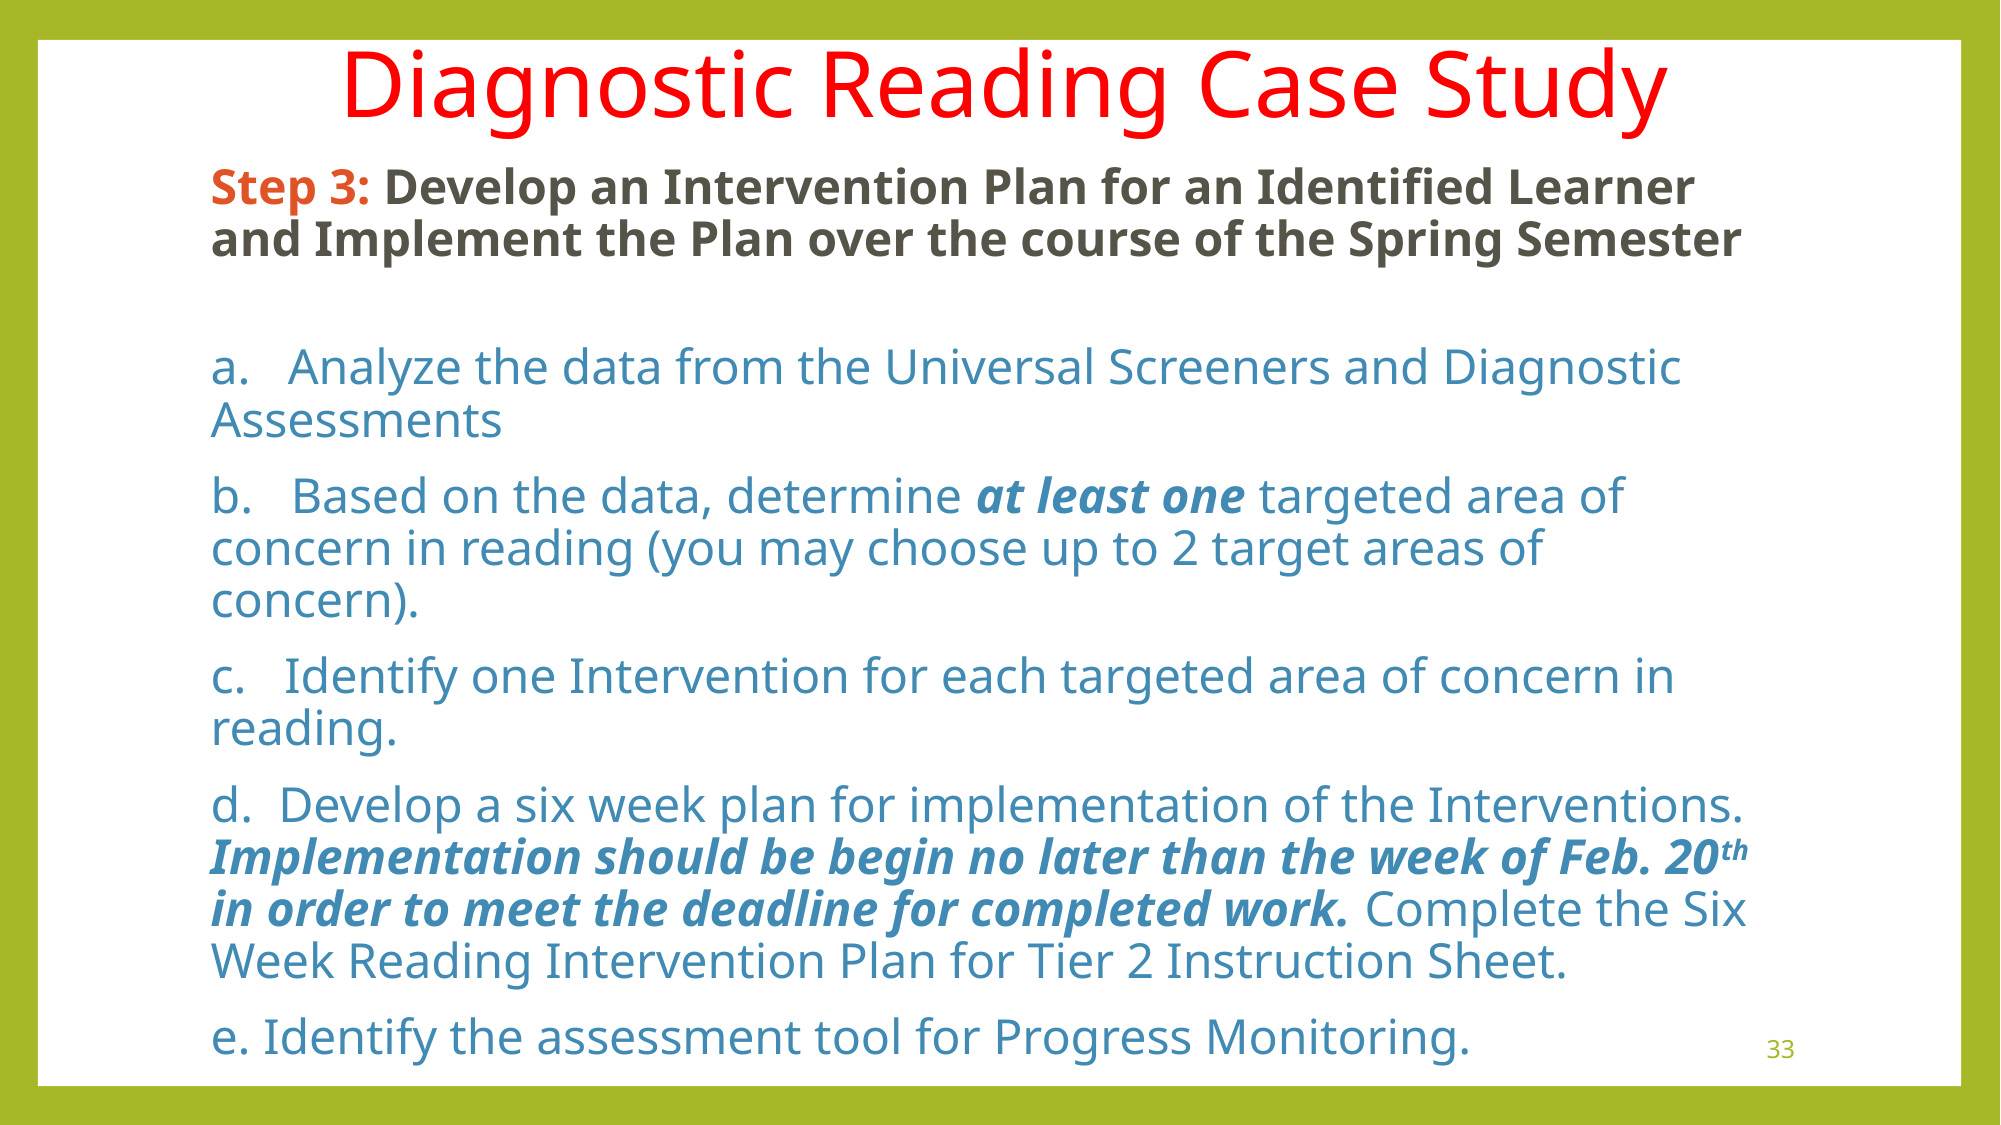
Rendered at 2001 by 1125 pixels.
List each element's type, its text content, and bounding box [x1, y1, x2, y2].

slide_number 33 [1530, 1020, 1811, 1081]
title Diagnostic Reading Case Study [324, 0, 1713, 155]
list Step 3: Develop an Intervention Plan for an Identified Learner and Implement the Plan over the course of the Spring Semester a. Analyze the data from the Universal Screeners and Diagnostic Assessments b. Based on the data, determine at least one targeted area of concern in reading (you may choose up to 2 target areas of concern). c. Identify one Intervention for each targeted area of concern in reading. d. Develop a six week plan for implementation of the Interventions. Implementation should be begin no later than the week of Feb. 20th in order to meet the deadline for completed work. Complete the Six Week Reading Intervention Plan for Tier 2 Instruction Sheet. e. Identify the assessment tool for Progress Monitoring. [195, 155, 1782, 1125]
